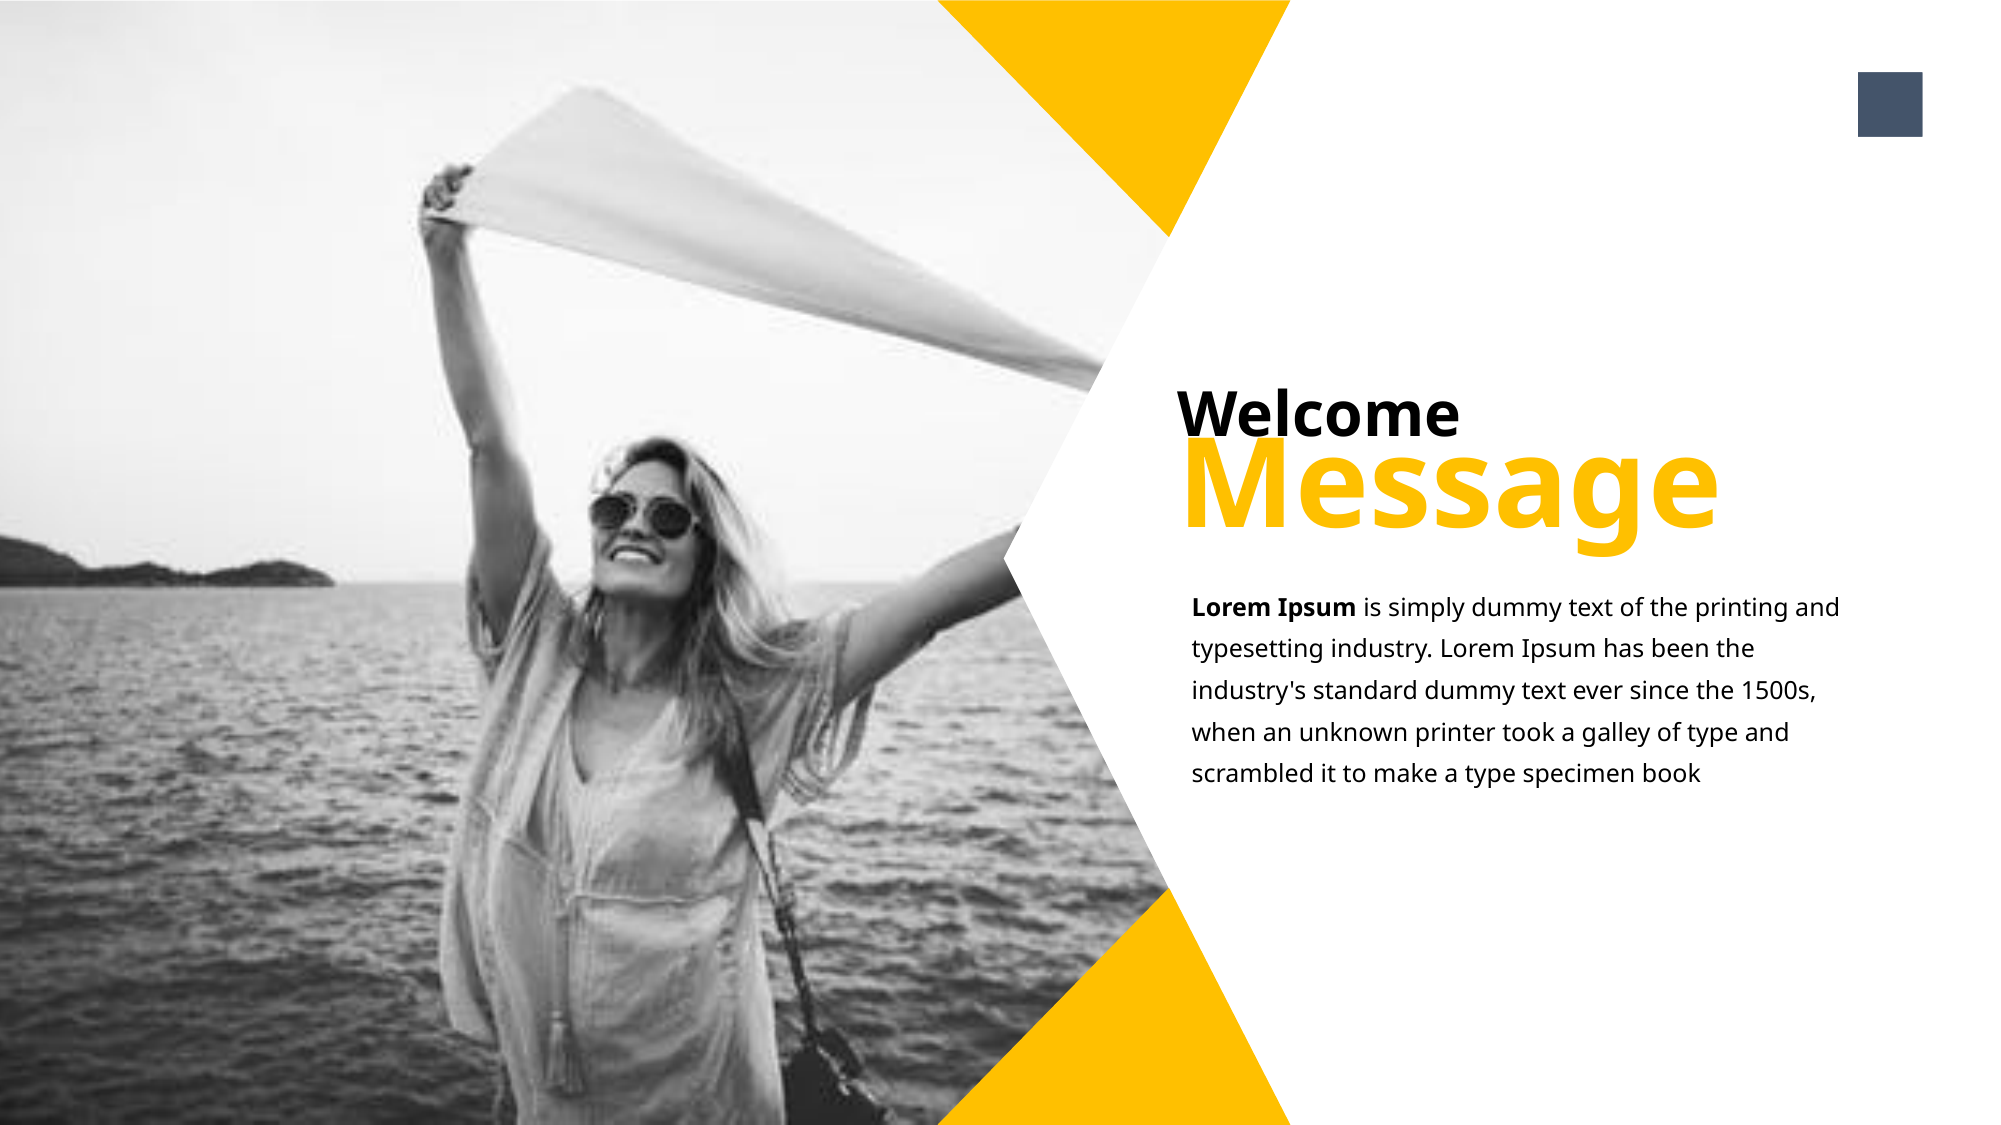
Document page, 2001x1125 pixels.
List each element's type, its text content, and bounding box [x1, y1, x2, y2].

text_box Lorem Ipsum is simply dummy text of the printing and typesetting industry. Lorem Ipsum has been the industry's standard dummy text ever since the 1500s, when an unknown printer took a galley of type and scrambled it to make a type specimen book [1291, 571, 1862, 796]
text_box [1857, 130, 1924, 138]
text_box Welcome Message [1291, 337, 1738, 561]
slide_number 2 [1854, 78, 1927, 130]
picture [0, 0, 1291, 1125]
text_box [1857, 71, 1924, 78]
